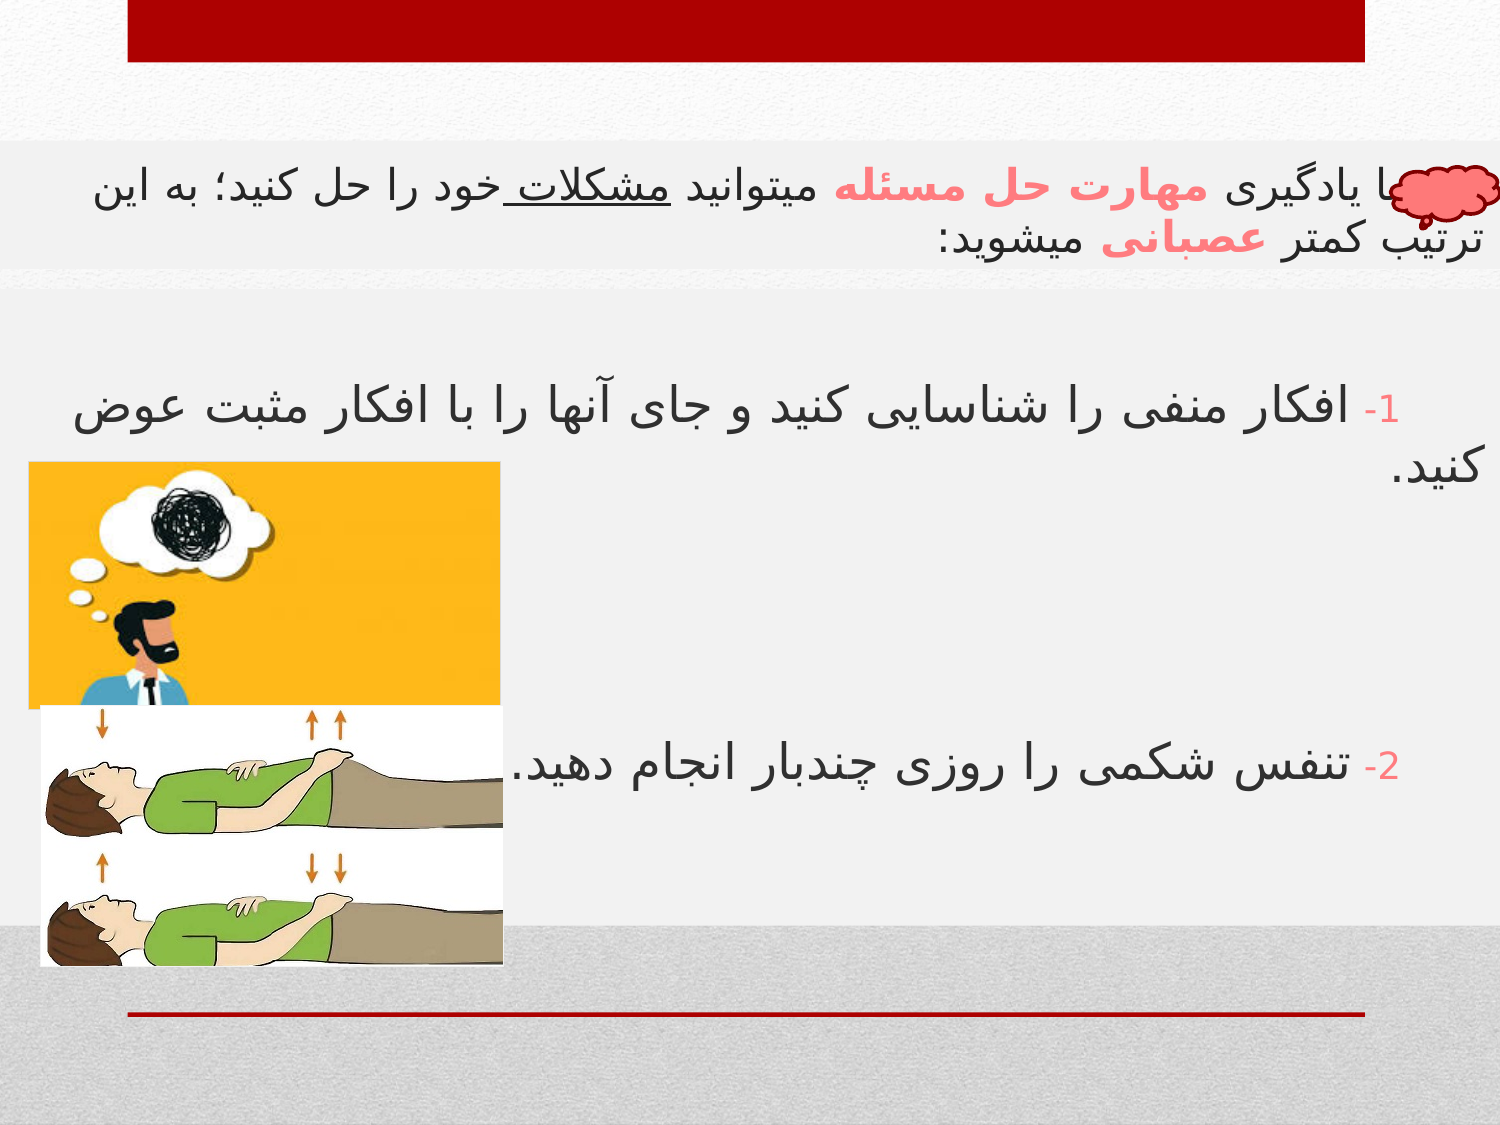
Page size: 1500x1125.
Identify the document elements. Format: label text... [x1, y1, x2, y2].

list 1- افکار منفی را شناسایی کنید و جای آنها را با افکار مثبت عوض کنید. 2- تنفس شکمی را روزی چندبار انجام دهید. [0, 289, 1500, 926]
picture [27, 460, 505, 968]
title با یادگیری مهارت حل مسئله میتوانید مشکلات خود را حل کنید؛ به این ترتیب کمتر عصبانی میشوید: [0, 140, 1500, 269]
text_box [1388, 165, 1500, 231]
